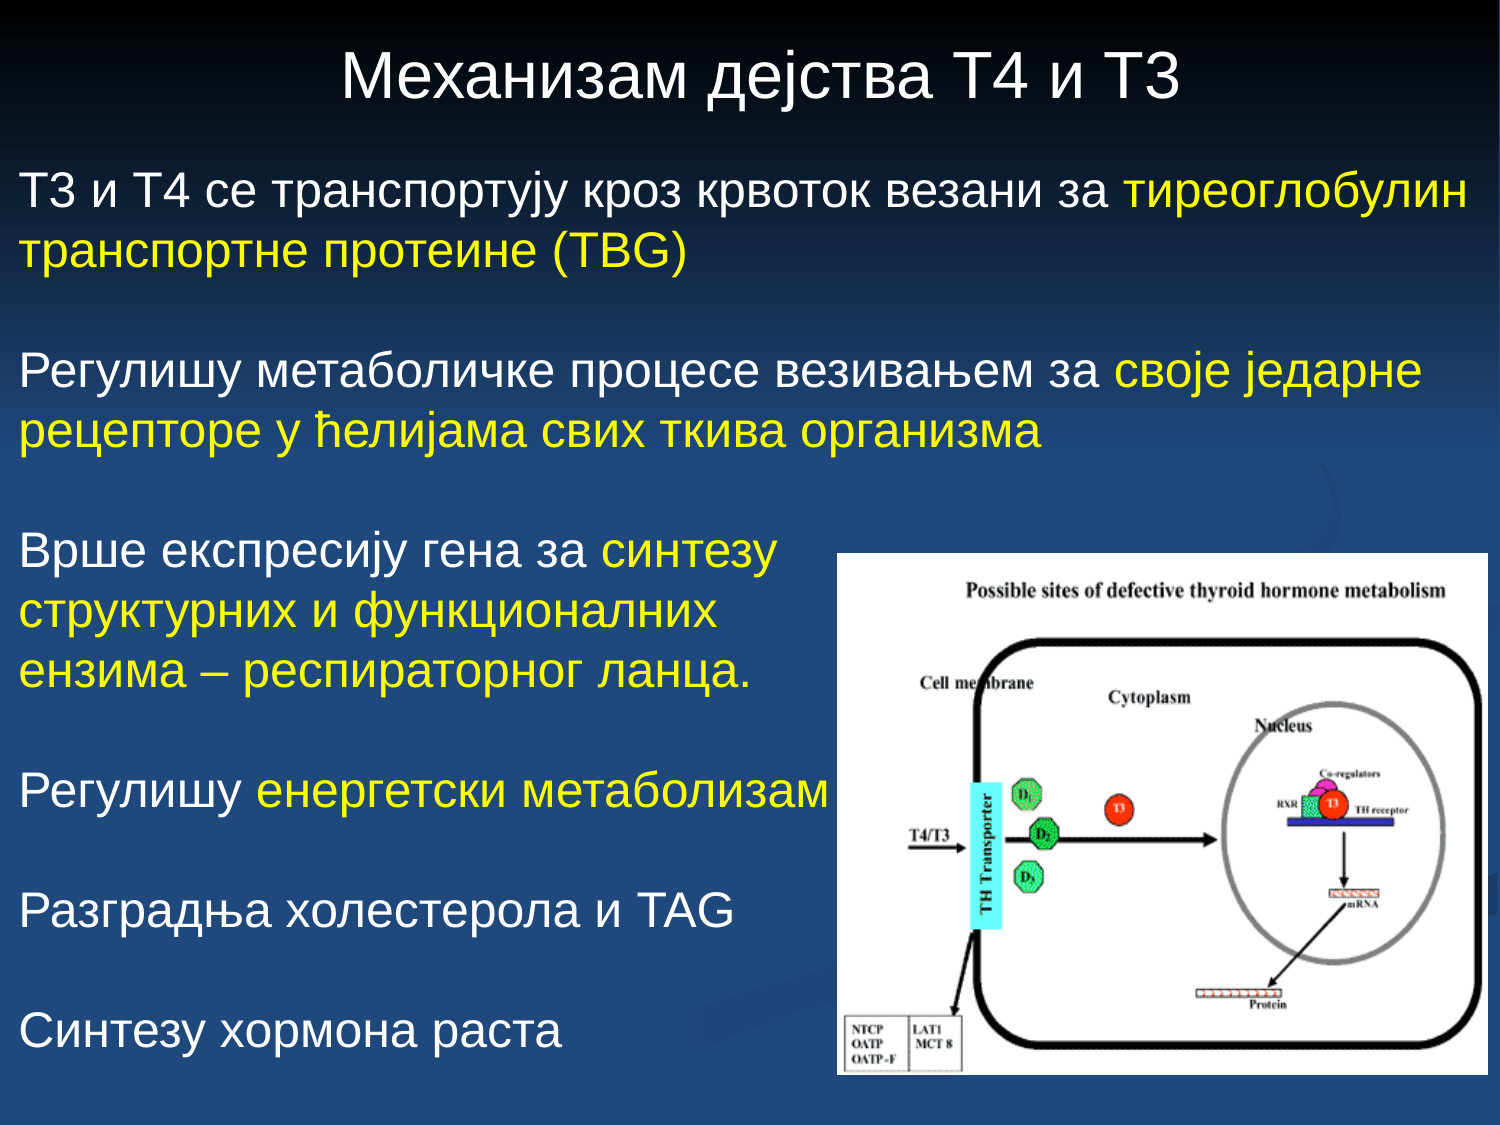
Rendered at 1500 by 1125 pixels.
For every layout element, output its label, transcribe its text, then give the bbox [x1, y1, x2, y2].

text_box Т3 и Т4 се транспортују кроз крвоток везани за тиреоглобулин транспортне протеине (TBG) Регулишу метаболичке процесе везивањем за своје једарне рецепторе у ћелијама свих ткива организма Врше експресију гена за синтезу структурних и функционалних ензима – респираторног ланца. Регулишу енергетски метаболизам Разградња холестерола и TAG Синтезу хормона раста [3, 149, 1484, 1125]
text_box Механизам дејства Т4 и Т3 [325, 24, 1198, 120]
picture [837, 552, 1488, 1076]
